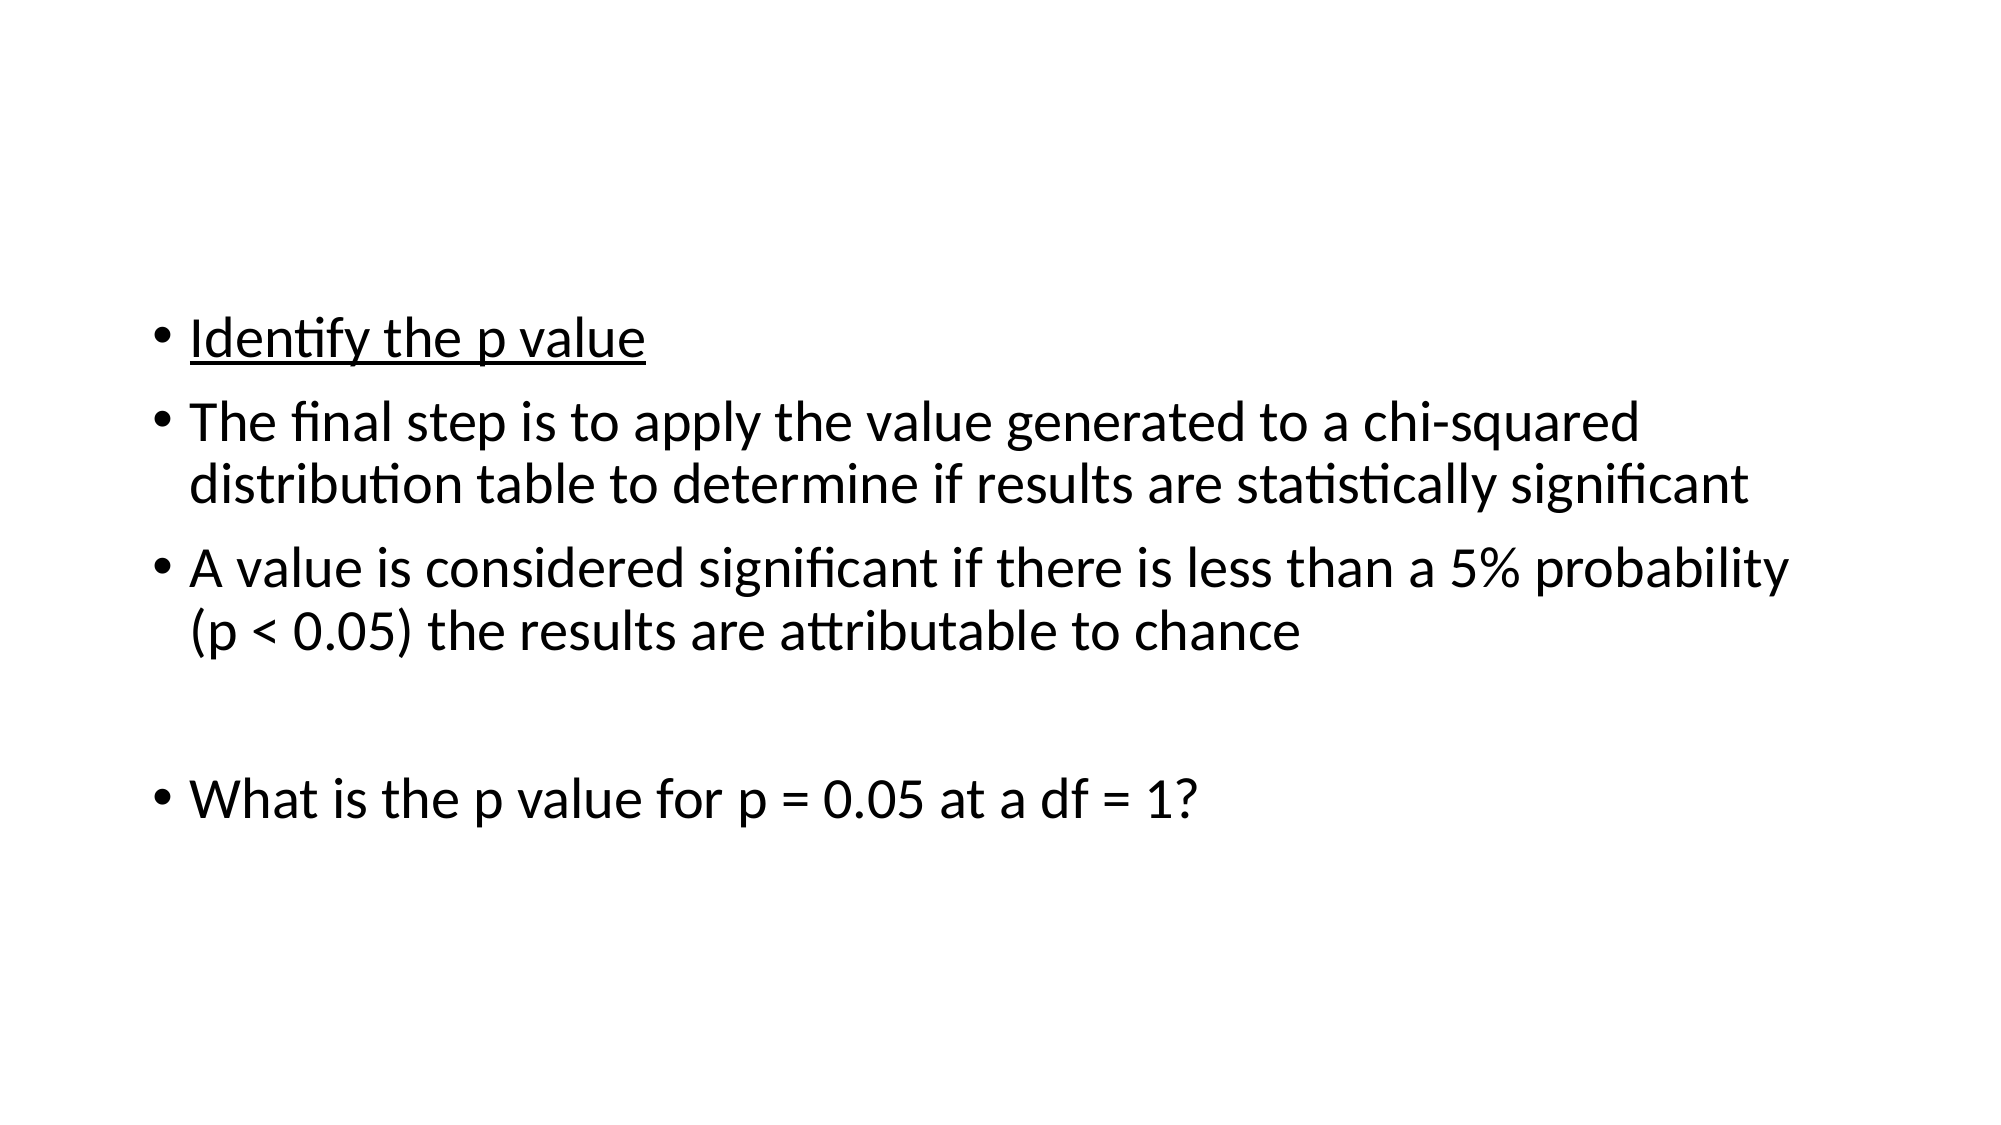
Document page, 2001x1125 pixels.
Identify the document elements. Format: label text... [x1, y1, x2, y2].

list Identify the p value The final step is to apply the value generated to a chi-squared distribution table to determine if results are statistically significant A value is considered significant if there is less than a 5% probability (p < 0.05) the results are attributable to chance What is the p value for p = 0.05 at a df = 1? [137, 299, 1863, 1014]
